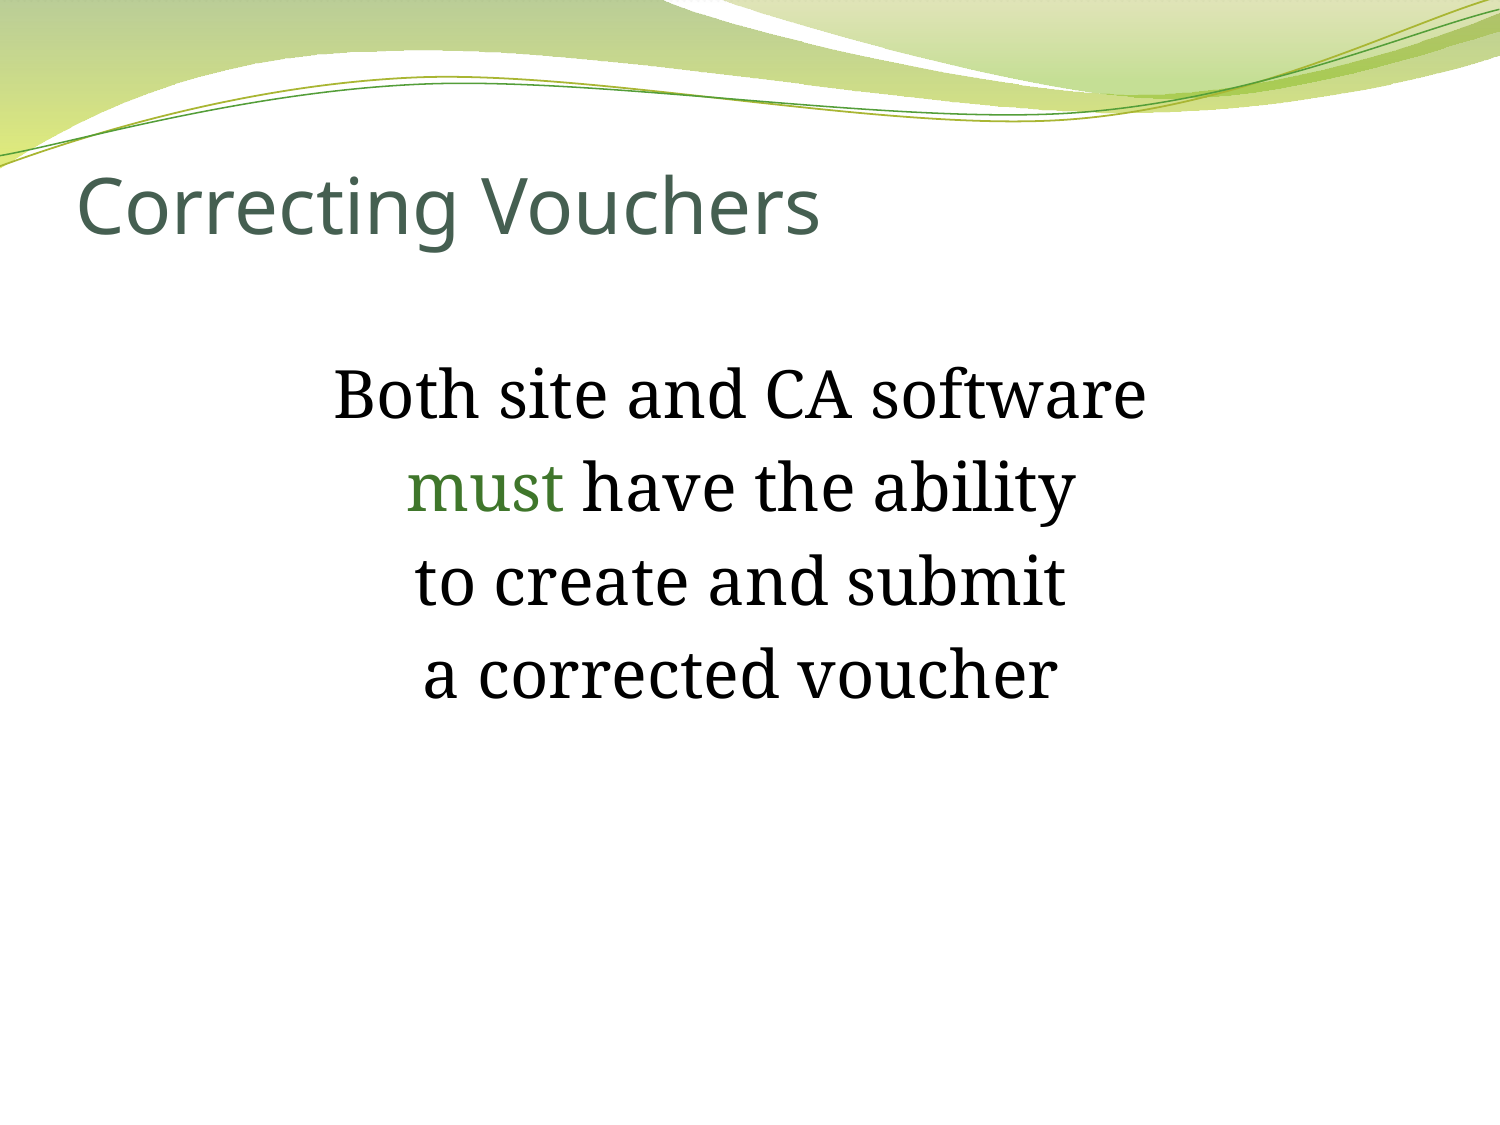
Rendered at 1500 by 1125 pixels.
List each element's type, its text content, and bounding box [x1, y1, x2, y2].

list Both site and CA software must have the ability to create and submit a corrected voucher [75, 344, 1425, 1038]
title Correcting Vouchers [75, 115, 1425, 251]
